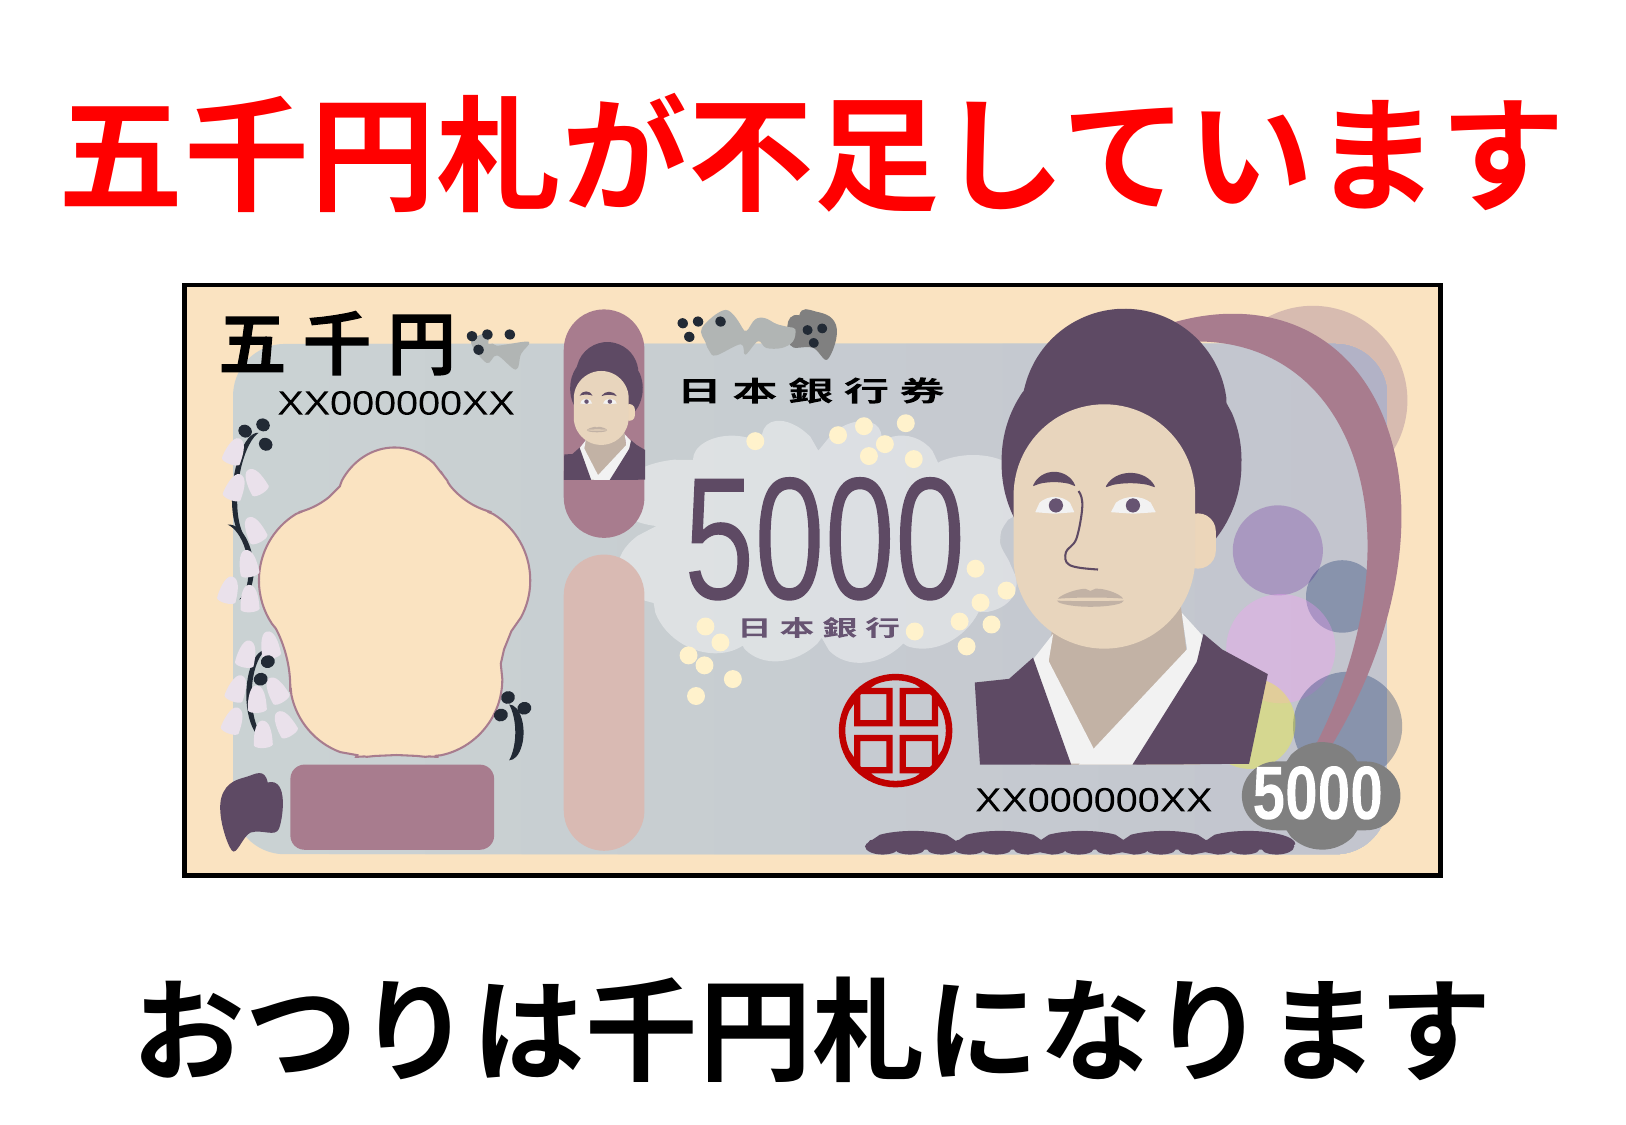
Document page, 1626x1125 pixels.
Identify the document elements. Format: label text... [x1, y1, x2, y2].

text_box おつりは千円札になります [18, 952, 1608, 1103]
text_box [184, 284, 1441, 876]
text_box 五千円札が不足しています [18, 69, 1608, 235]
